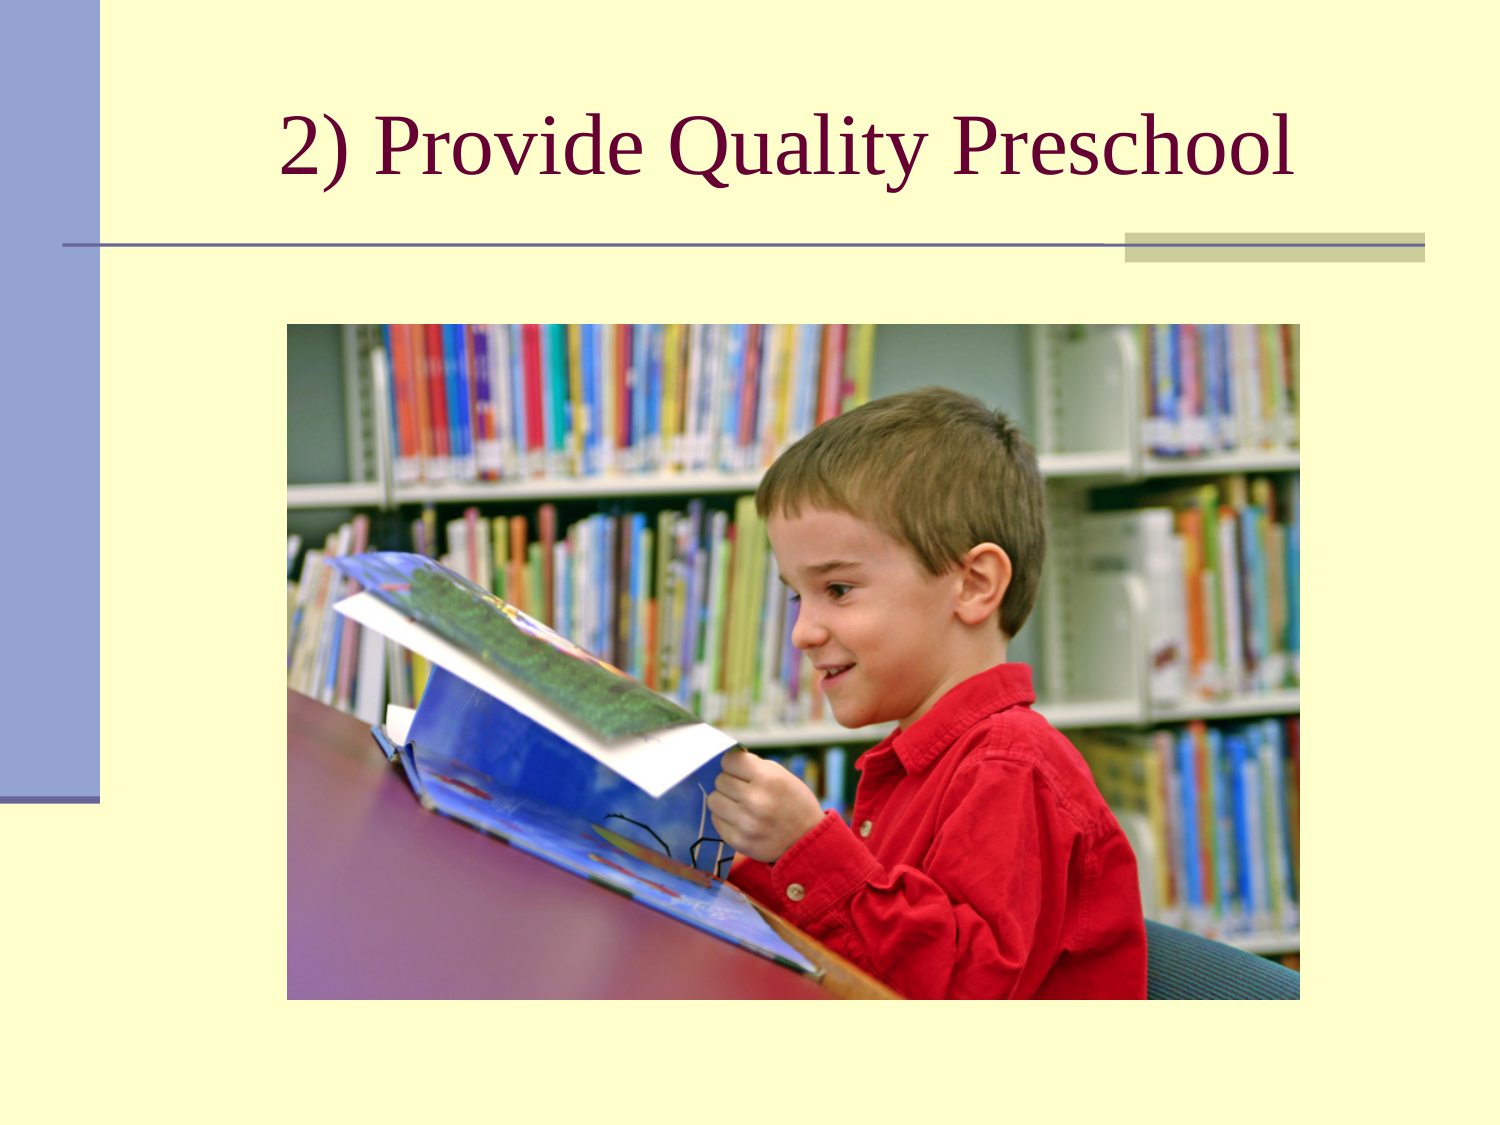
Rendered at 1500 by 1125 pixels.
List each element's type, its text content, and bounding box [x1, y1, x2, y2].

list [287, 324, 1301, 1001]
title 2) Provide Quality Preschool [149, 45, 1426, 234]
